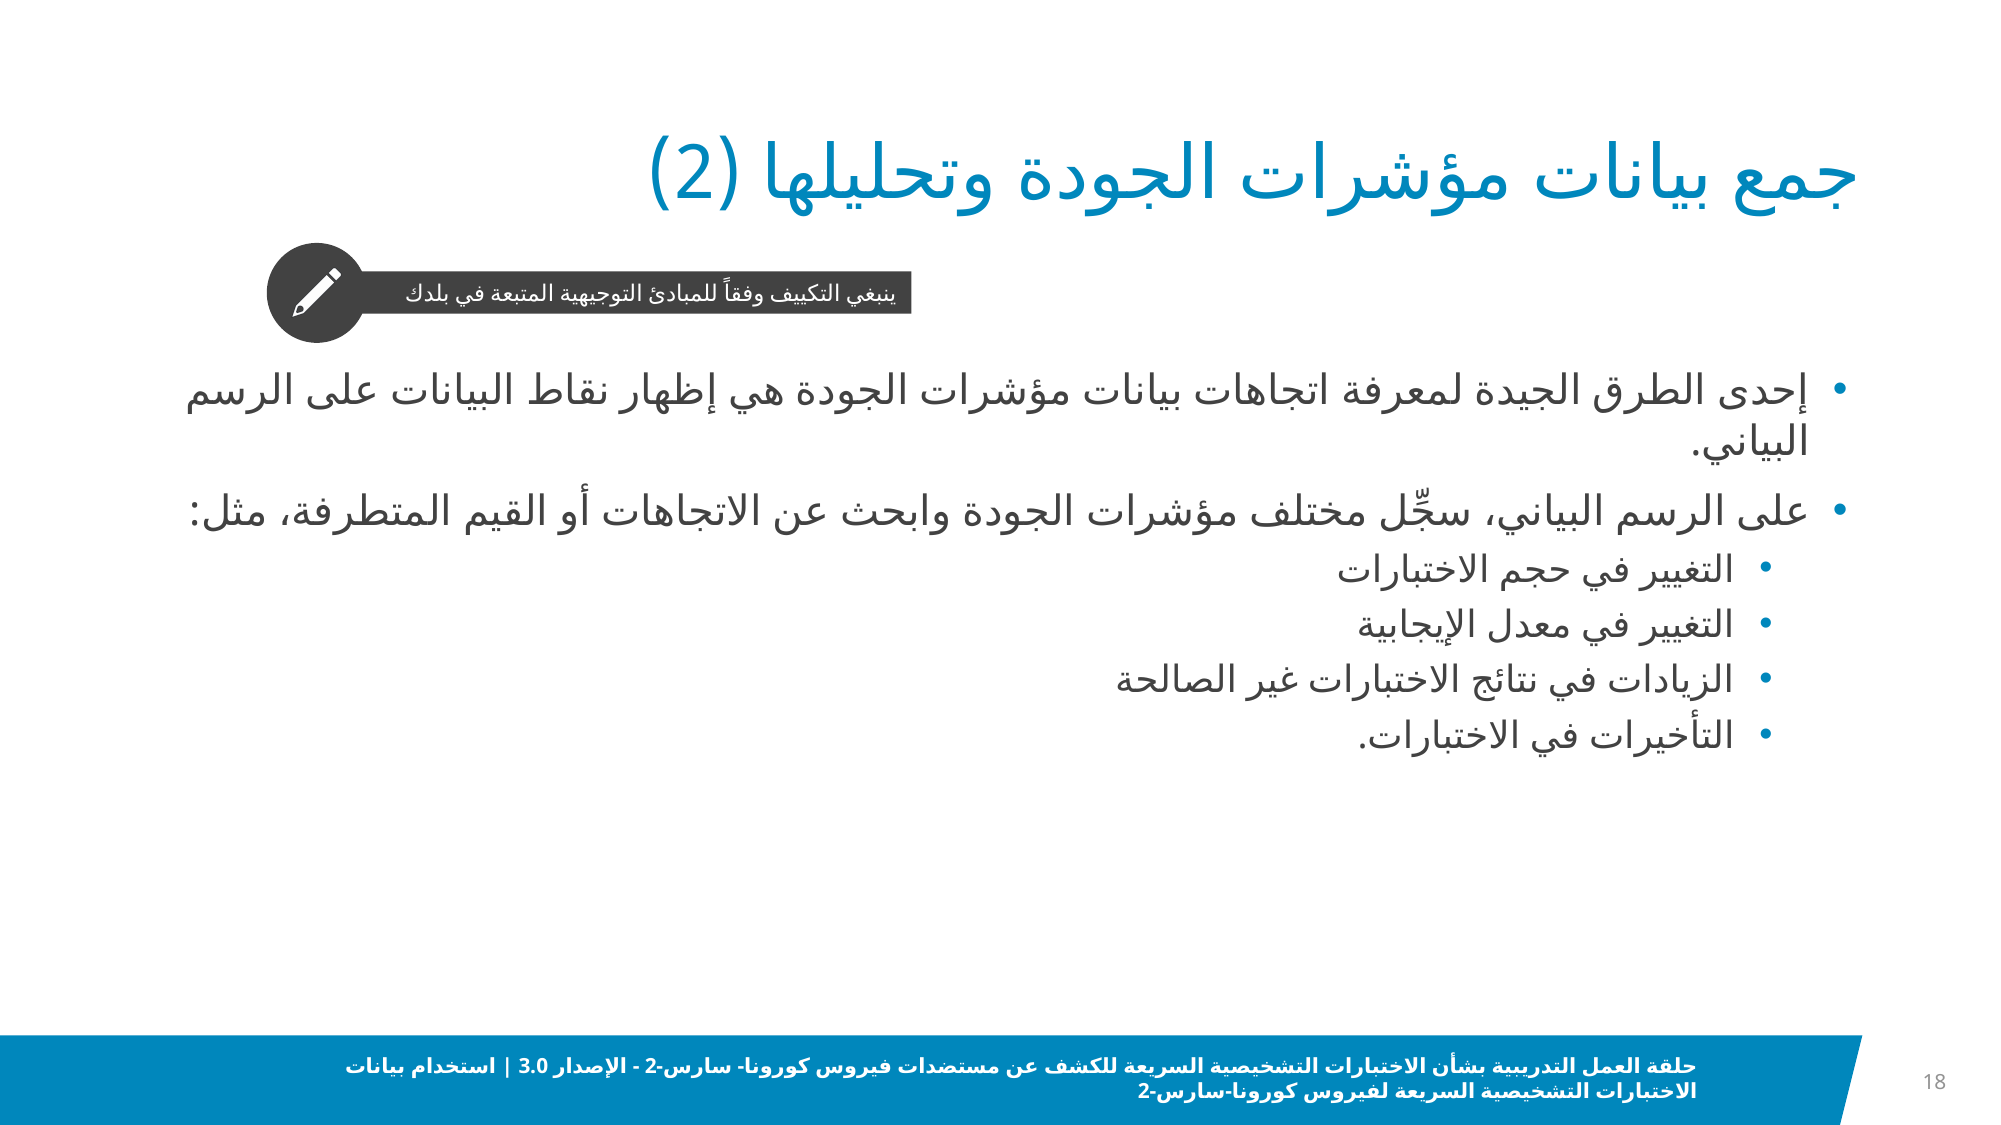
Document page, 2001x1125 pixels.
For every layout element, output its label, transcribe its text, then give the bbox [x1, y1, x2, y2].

title جمع بيانات مؤشرات الجودة وتحليلها (2) [137, 59, 1863, 215]
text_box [267, 243, 912, 342]
footer حلقة العمل التدريبية بشأن الاختبارات التشخيصية السريعة للكشف عن مستضدات فيروس كورونا- سارس-2 - الإصدار 3.0 | استخدام بيانات الاختبارات التشخيصية السريعة لفيروس كورونا-سارس-2 [302, 1036, 1698, 1119]
list إحدى الطرق الجيدة لمعرفة اتجاهات بيانات مؤشرات الجودة هي إظهار نقاط البيانات على الرسم البياني. على الرسم البياني، سجِّل مختلف مؤشرات الجودة وابحث عن الاتجاهات أو القيم المتطرفة، مثل: التغيير في حجم الاختبارات التغيير في معدل الإيجابية الزيادات في نتائج الاختبارات غير الصالحة التأخيرات في الاختبارات. [137, 284, 1863, 1014]
slide_number 18 [1862, 1035, 1947, 1125]
